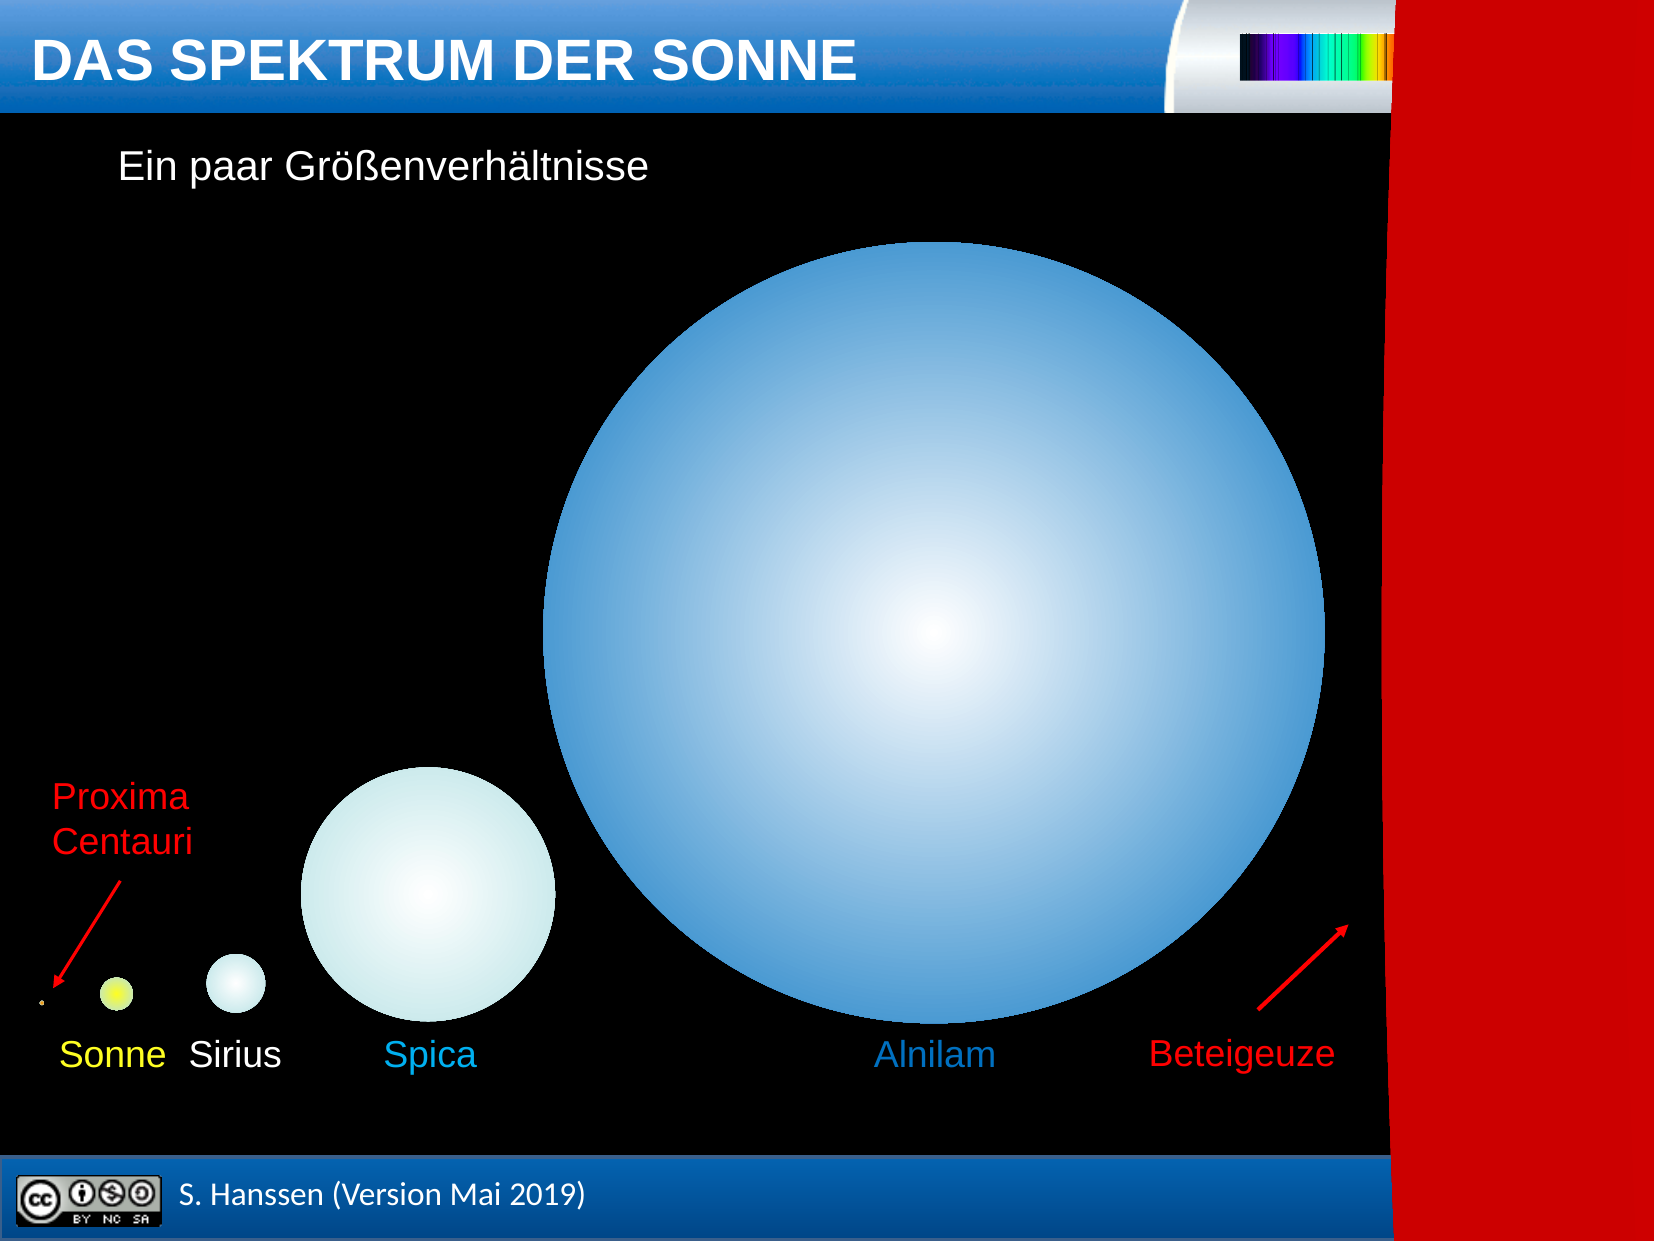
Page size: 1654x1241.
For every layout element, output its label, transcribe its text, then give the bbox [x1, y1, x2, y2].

text_box Sonne [42, 1021, 171, 1084]
text_box [206, 954, 266, 1013]
text_box Proxima Centauri [37, 764, 222, 870]
text_box Alnilam [857, 1021, 1013, 1084]
text_box [100, 979, 133, 1011]
text_box [543, 242, 1325, 1021]
text_box Spica [366, 1021, 494, 1084]
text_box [52, 880, 121, 989]
picture [16, 1175, 162, 1227]
text_box Ein paar Größenverhältnisse [100, 130, 1593, 198]
picture [0, 0, 1396, 113]
text_box Sirius [171, 1021, 299, 1084]
text_box [301, 767, 556, 1021]
text_box Beteigeuze [1133, 1021, 1354, 1082]
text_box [1257, 924, 1349, 1011]
text_box [1381, 0, 1654, 1241]
